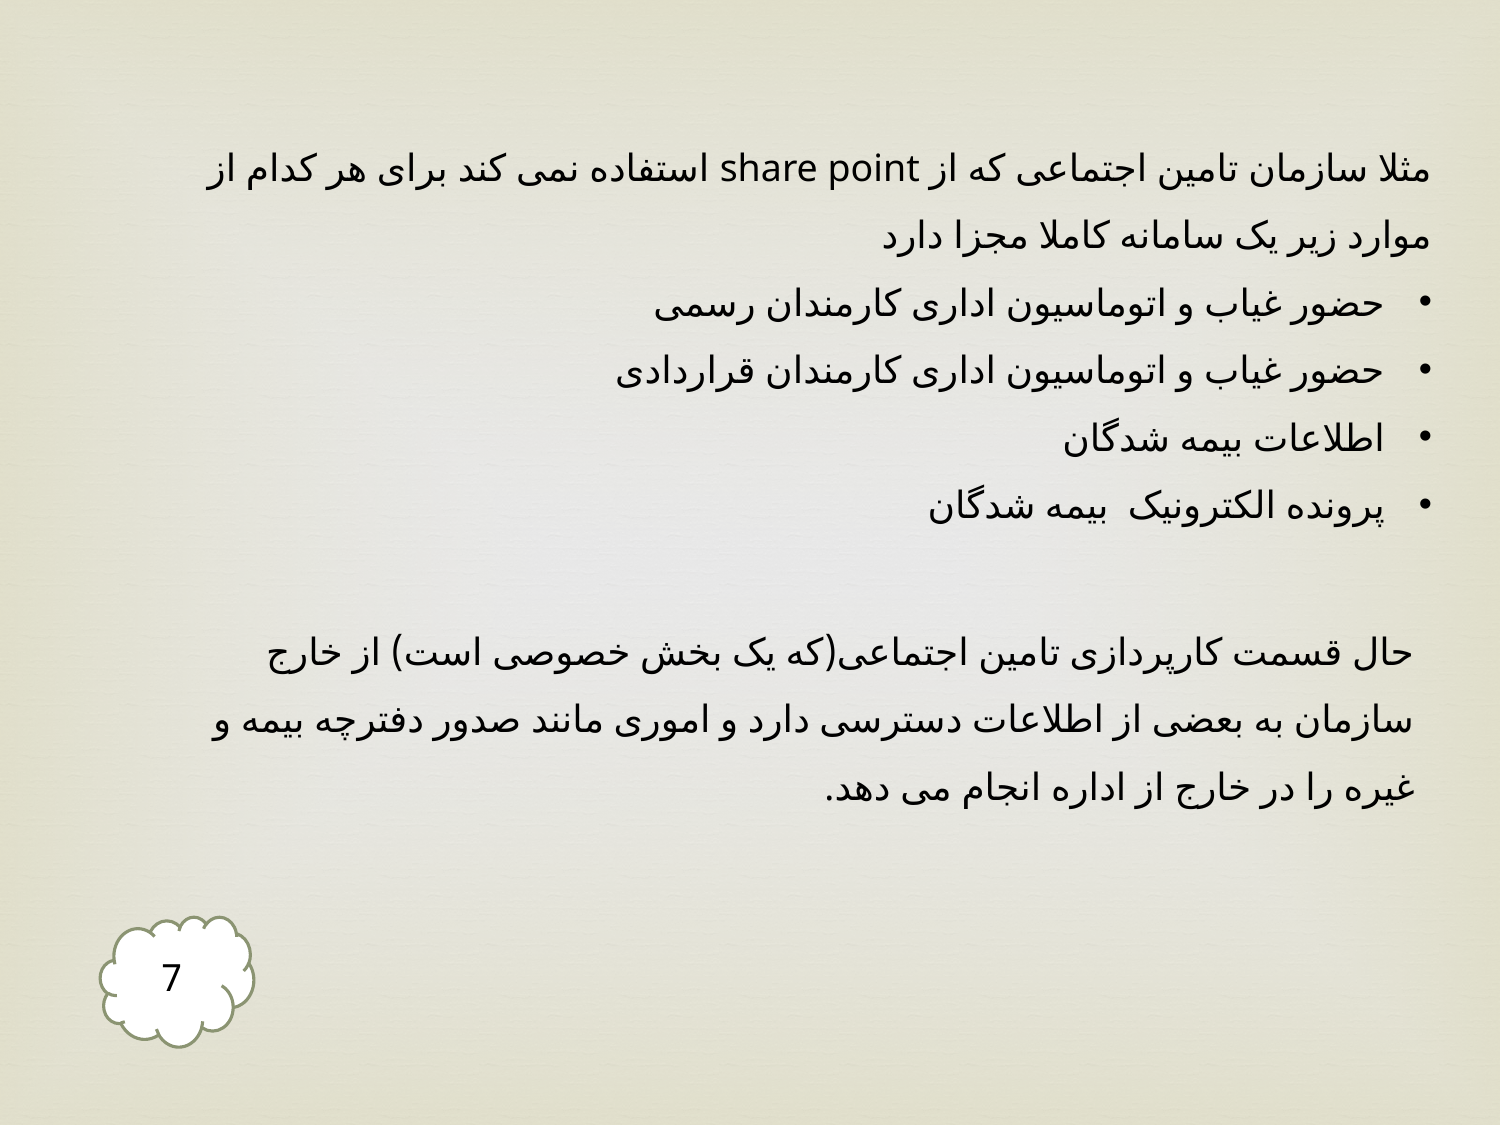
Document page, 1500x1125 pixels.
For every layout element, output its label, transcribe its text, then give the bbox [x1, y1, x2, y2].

text_box حال قسمت کارپردازی تامین اجتماعی(که یک بخش خصوصی است) از خارج سازمان به بعضی از اطلاعات دسترسی دارد و اموری مانند صدور دفترچه بیمه و غیره را در خارج از اداره انجام می دهد. [140, 597, 1430, 816]
text_box مثلا سازمان تامین اجتماعی که از share point استفاده نمی کند برای هر کدام از موارد زیر یک سامانه کاملا مجزا دارد حضور غیاب و اتوماسیون اداری کارمندان رسمی حضور غیاب و اتوماسیون اداری کارمندان قراردادی اطلاعات بیمه شدگان پرونده الکترونیک بیمه شدگان [140, 113, 1447, 534]
